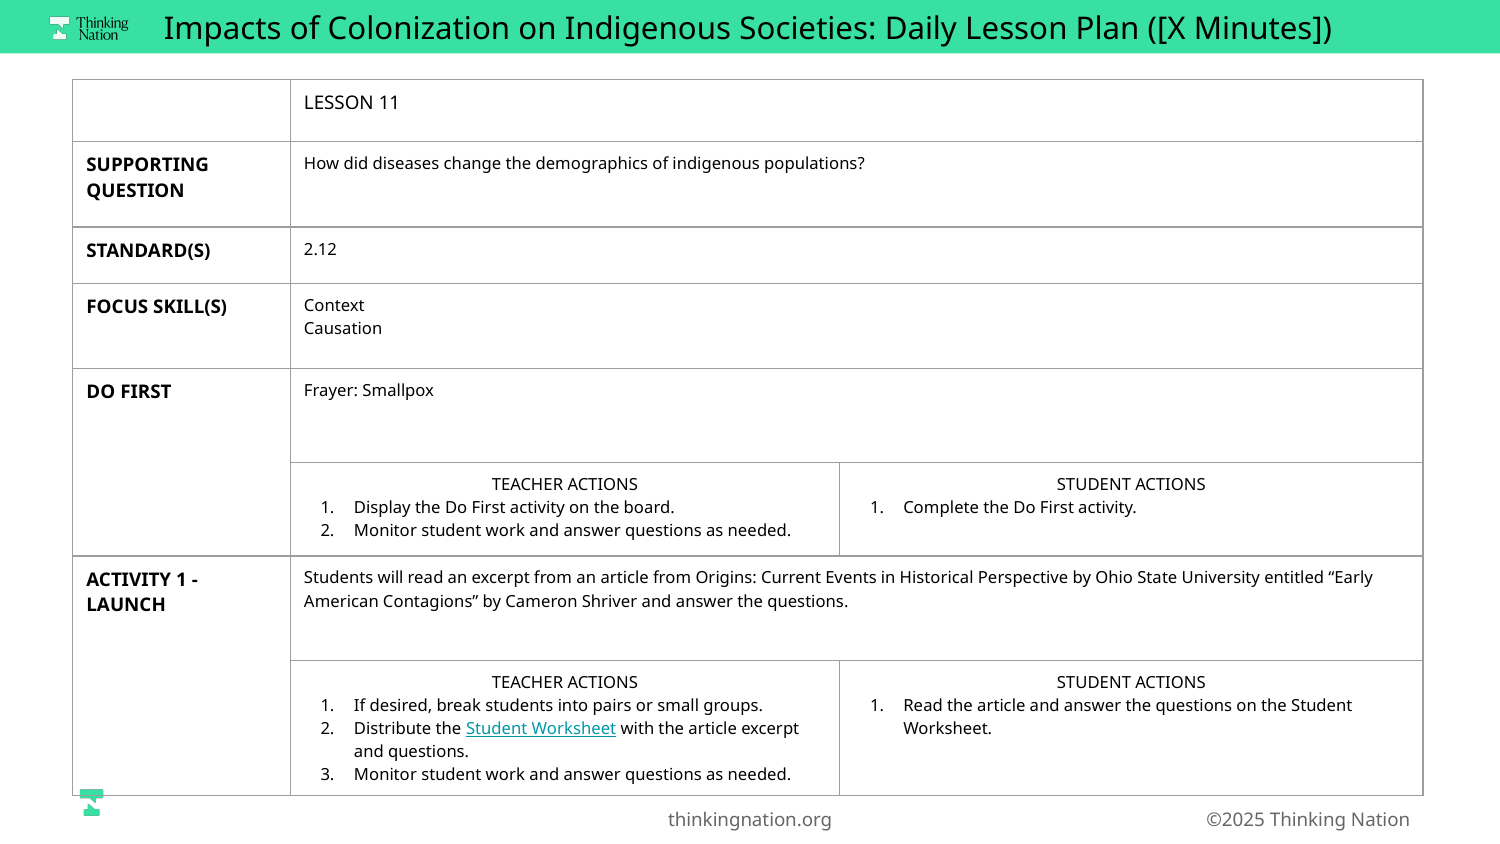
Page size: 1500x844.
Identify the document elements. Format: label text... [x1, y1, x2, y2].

table_cell STUDENT ACTIONS Complete the Do First activity. [840, 463, 1422, 555]
table_cell Frayer: Smallpox [291, 369, 1422, 462]
table_cell TEACHER ACTIONS If desired, break students into pairs or small groups. Distribute the Student Worksheet with the article excerpt and questions. Monitor student work and answer questions as needed. [291, 661, 839, 795]
picture [41, 9, 131, 47]
text_box ©2025 Thinking Nation [1067, 796, 1423, 821]
text_box Impacts of Colonization on Indigenous Societies: Daily Lesson Plan ([X Minutes]) [0, 0, 1500, 54]
table_cell ACTIVITY 1 - LAUNCH [73, 557, 290, 795]
table_cell DO FIRST [73, 369, 290, 555]
text_box thinkingnation.org [572, 796, 928, 821]
table_cell FOCUS SKILL(S) [73, 284, 290, 368]
table_cell Context Causation [291, 284, 1422, 368]
table_header LESSON 11 [291, 80, 1422, 141]
table_header [73, 80, 290, 141]
table_cell STUDENT ACTIONS Read the article and answer the questions on the Student Worksheet. [840, 661, 1422, 795]
table_cell Students will read an excerpt from an article from Origins: Current Events in Historical Perspective by Ohio State University entitled “Early American Contagions” by Cameron Shriver and answer the questions. [291, 557, 1422, 660]
table_cell STANDARD(S) [73, 228, 290, 283]
table_cell How did diseases change the demographics of indigenous populations? [291, 142, 1422, 226]
table_cell TEACHER ACTIONS Display the Do First activity on the board. Monitor student work and answer questions as needed. [291, 463, 839, 555]
picture [73, 783, 110, 821]
table_cell SUPPORTING QUESTION [73, 142, 290, 226]
table_cell 2.12 [291, 228, 1422, 283]
